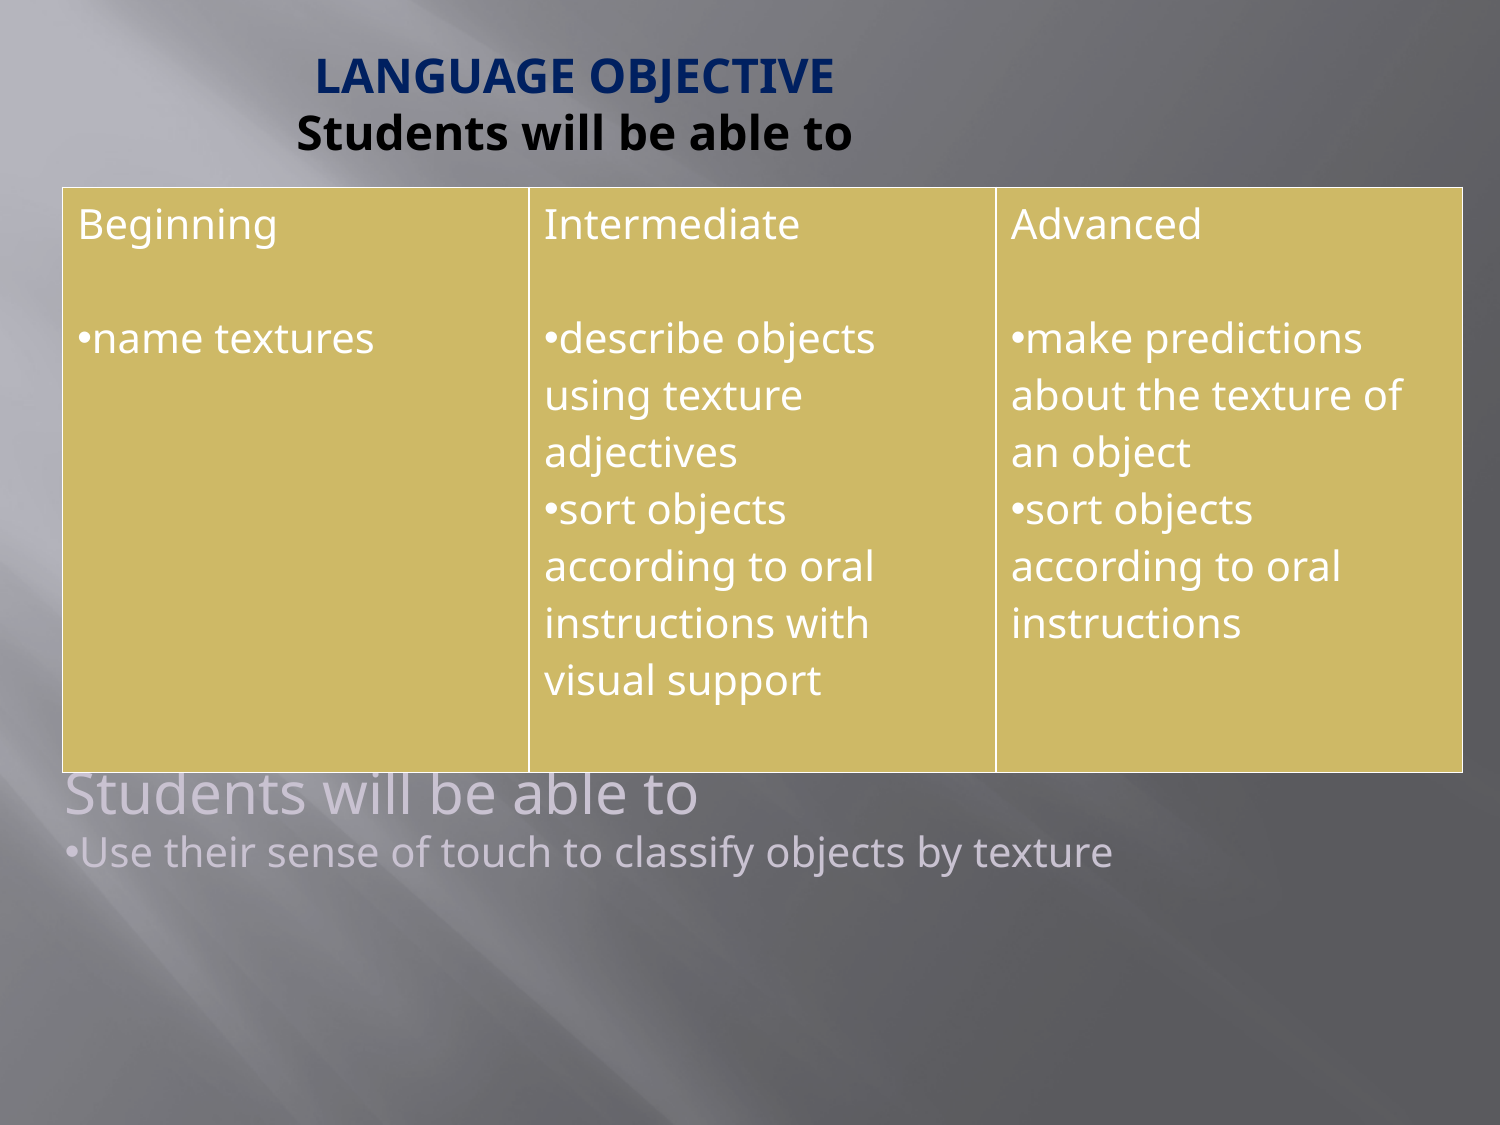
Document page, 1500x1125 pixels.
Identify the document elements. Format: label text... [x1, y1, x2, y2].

table_header Intermediate describe objects using texture adjectives sort objects according to oral instructions with visual support [530, 188, 995, 772]
text_box CONTENT OBJECTIVE Students will be able to Use their sense of touch to classify objects by texture [49, 687, 1400, 875]
table_header Beginning name textures [63, 188, 528, 772]
title LANGUAGE OBJECTIVE Students will be able to [50, 37, 1100, 225]
table_header Advanced make predictions about the texture of an object sort objects according to oral instructions [997, 188, 1462, 772]
